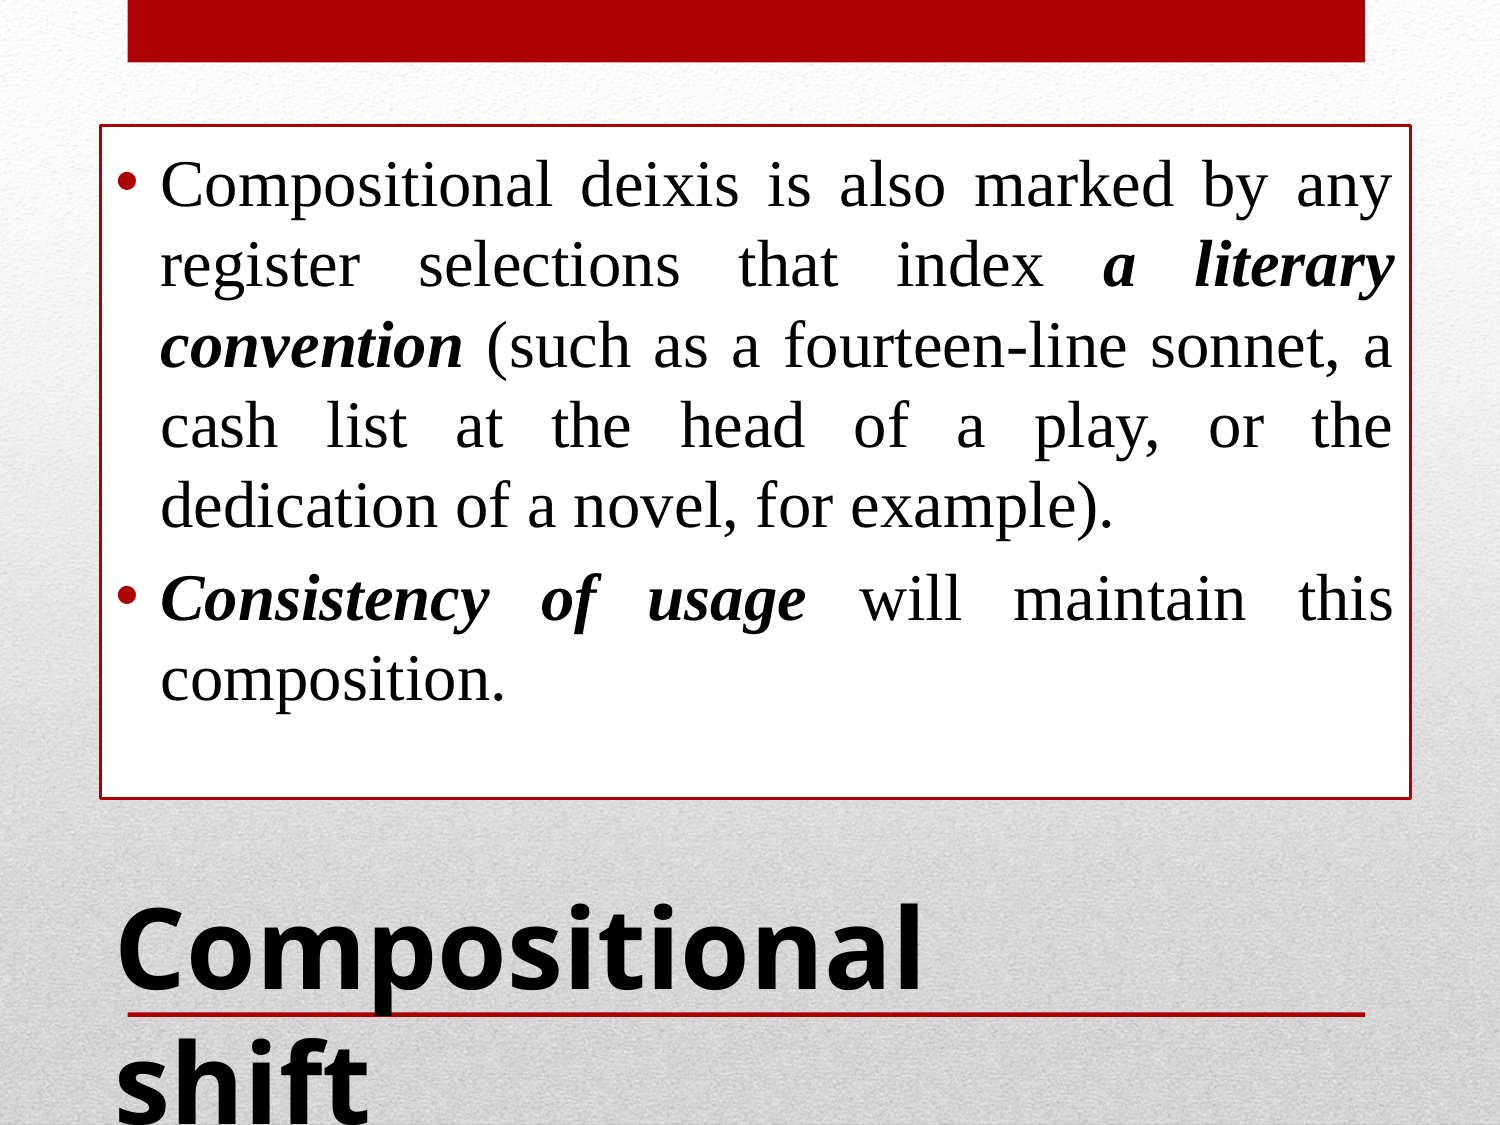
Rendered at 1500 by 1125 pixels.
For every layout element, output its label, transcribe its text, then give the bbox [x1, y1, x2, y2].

list Compositional deixis is also marked by any register selections that index a literary convention (such as a fourteen-line sonnet, a cash list at the head of a play, or the dedication of a novel, for example). Consistency of usage will maintain this composition. [99, 124, 1412, 800]
text_box Compositional shift [100, 869, 1090, 1125]
